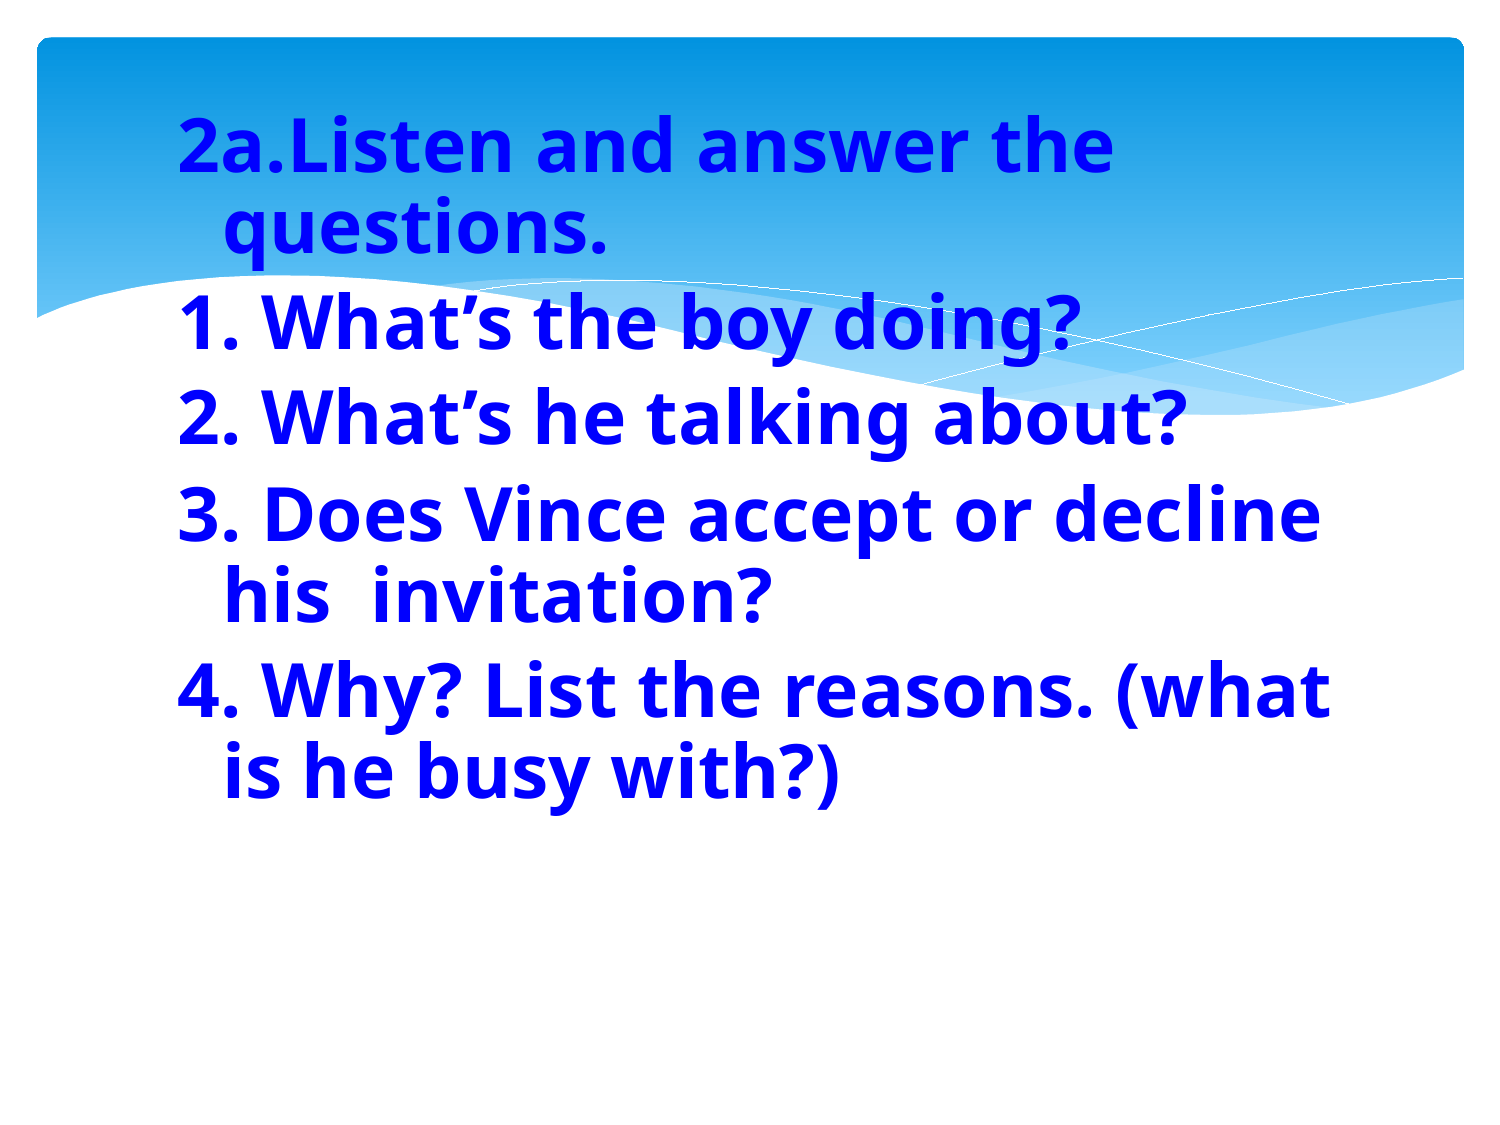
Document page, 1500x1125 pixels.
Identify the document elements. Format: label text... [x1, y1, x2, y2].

list 2a.Listen and answer the questions. 1. What’s the boy doing? 2. What’s he talking about? 3. Does Vince accept or decline his invitation? 4. Why? List the reasons. (what is he busy with?) [162, 99, 1368, 844]
